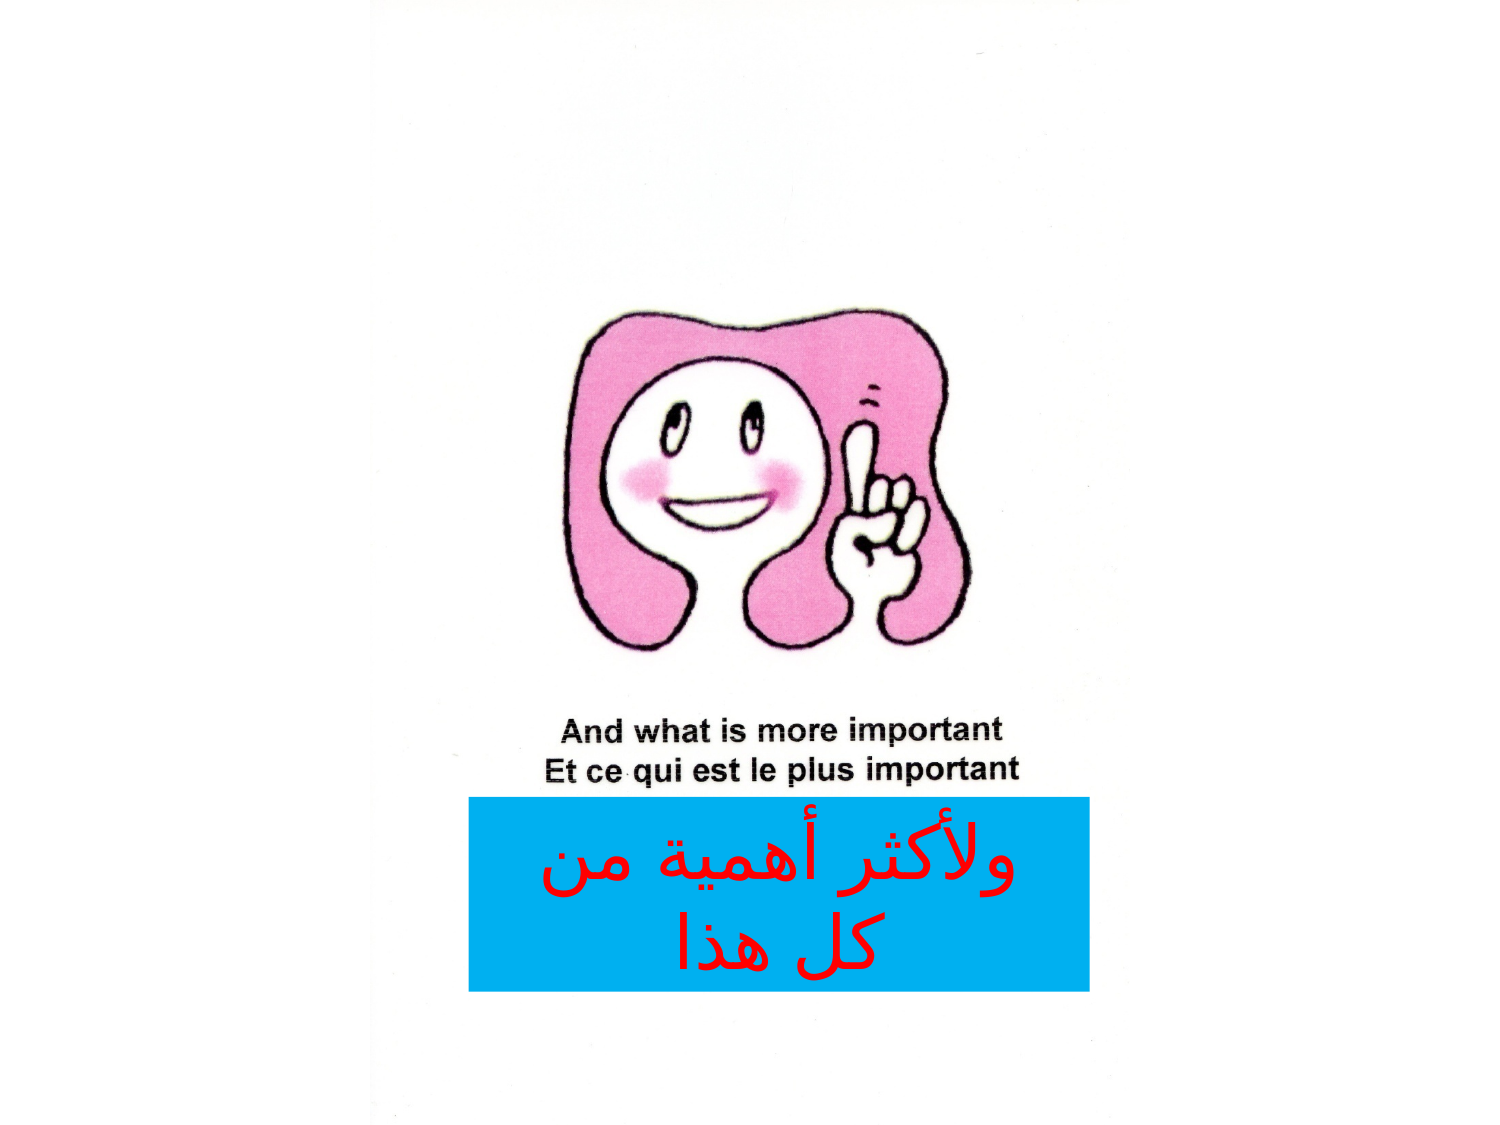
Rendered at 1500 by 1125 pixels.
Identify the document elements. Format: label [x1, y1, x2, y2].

picture [369, 0, 1130, 1125]
